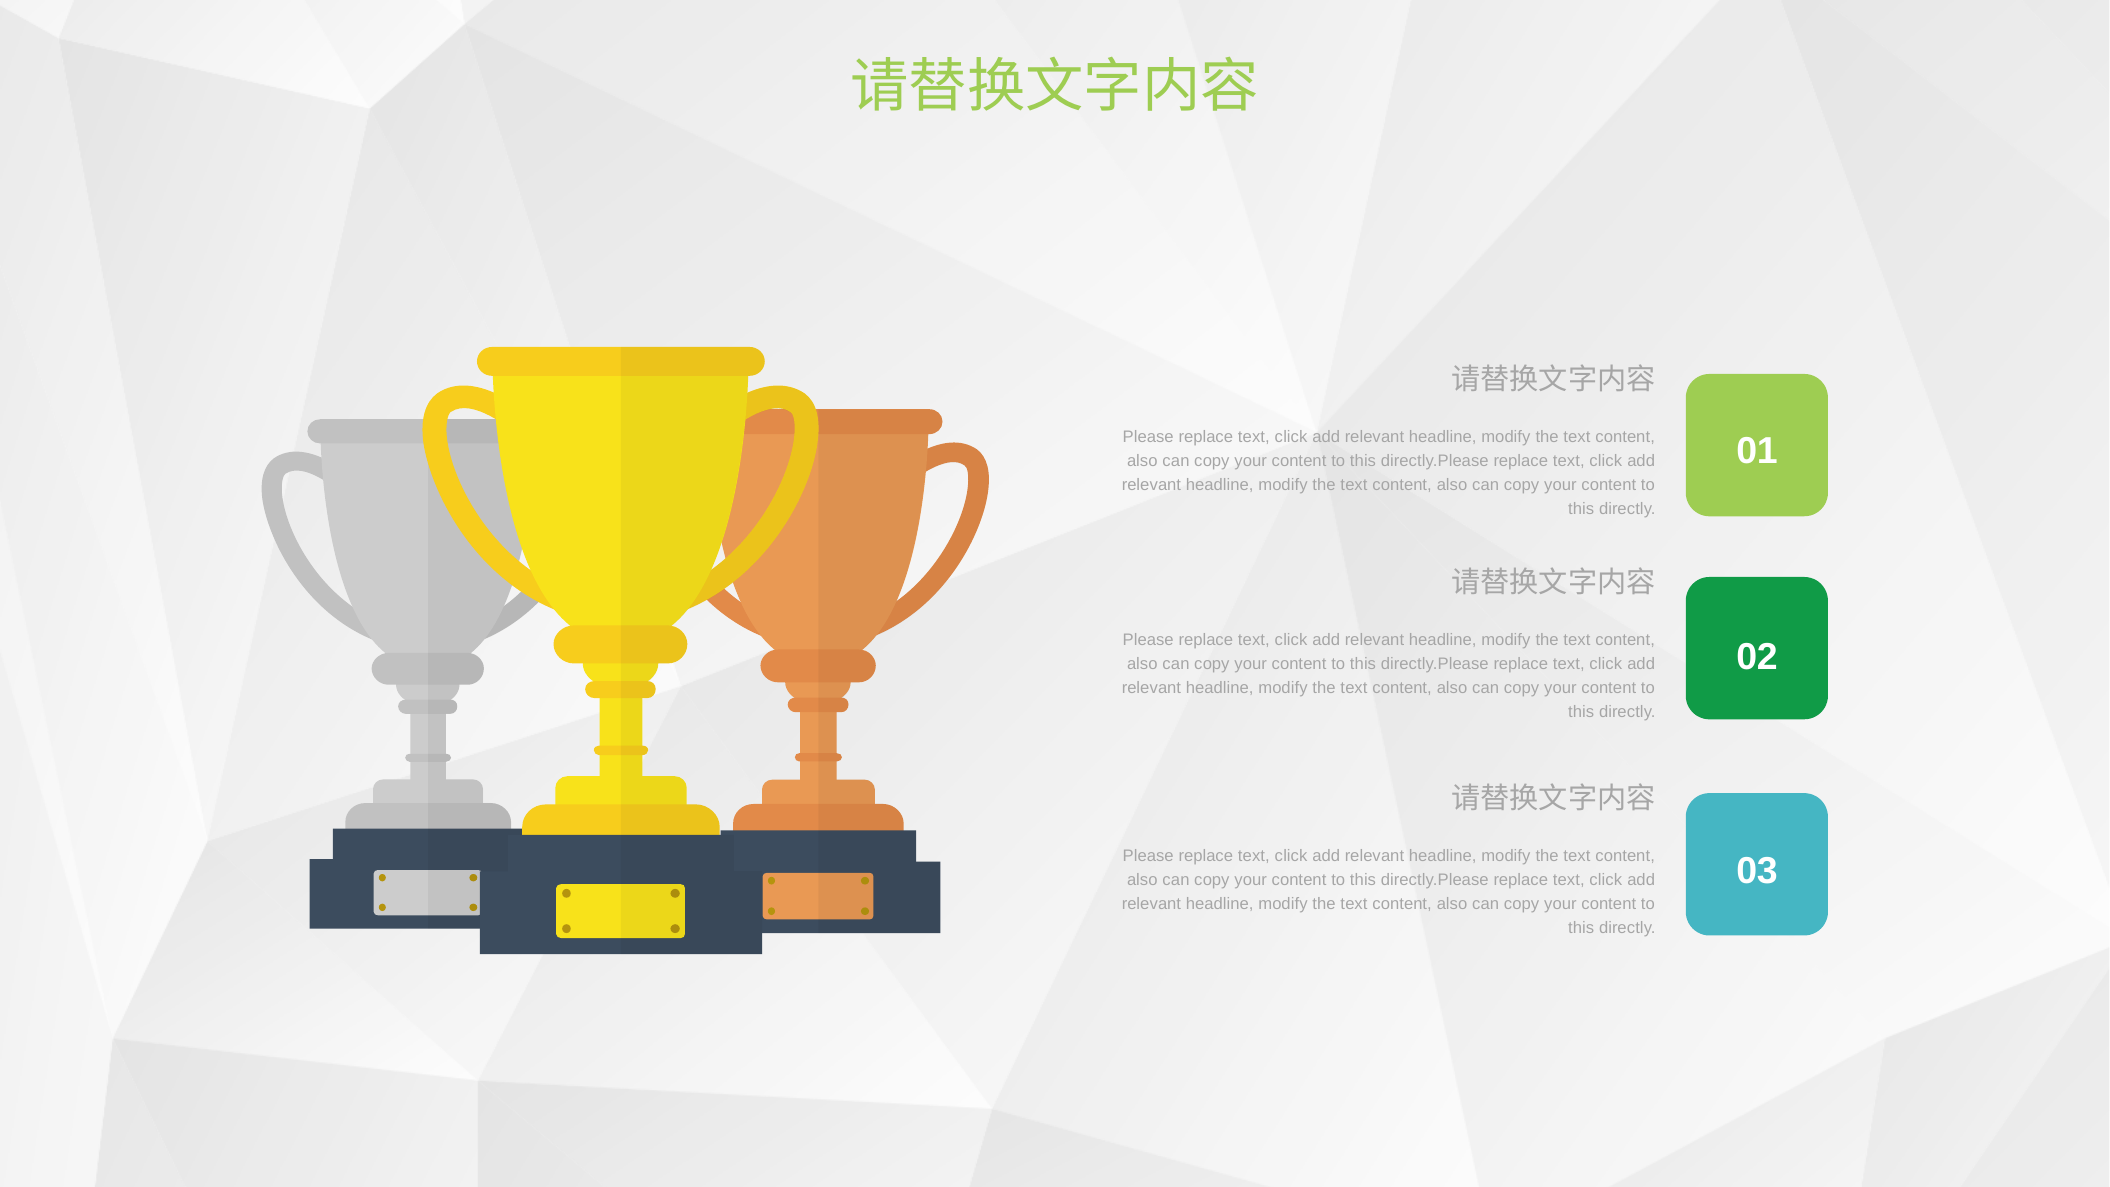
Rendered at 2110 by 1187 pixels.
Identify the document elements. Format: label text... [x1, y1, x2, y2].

text_box [1684, 575, 1830, 721]
text_box 请替换文字内容 [1437, 360, 1656, 396]
picture [0, 0, 2110, 1187]
text_box 01 [1713, 399, 1800, 490]
text_box [1684, 792, 1830, 937]
text_box 请替换文字内容 [795, 26, 1314, 125]
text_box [259, 419, 420, 929]
text_box Please replace text, click add relevant headline, modify the text content, also can copy your content to this directly.Please replace text, click add relevant headline, modify the text content, also can copy your content to this directly. [1101, 625, 1656, 721]
text_box [1684, 372, 1830, 518]
text_box 请替换文字内容 [1437, 563, 1656, 599]
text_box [420, 346, 821, 955]
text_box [821, 409, 991, 934]
text_box 请替换文字内容 [1437, 779, 1656, 815]
text_box Please replace text, click add relevant headline, modify the text content, also can copy your content to this directly.Please replace text, click add relevant headline, modify the text content, also can copy your content to this directly. [1101, 841, 1656, 938]
text_box Please replace text, click add relevant headline, modify the text content, also can copy your content to this directly.Please replace text, click add relevant headline, modify the text content, also can copy your content to this directly. [1101, 422, 1656, 518]
text_box 03 [1713, 819, 1800, 910]
text_box 02 [1713, 604, 1800, 695]
